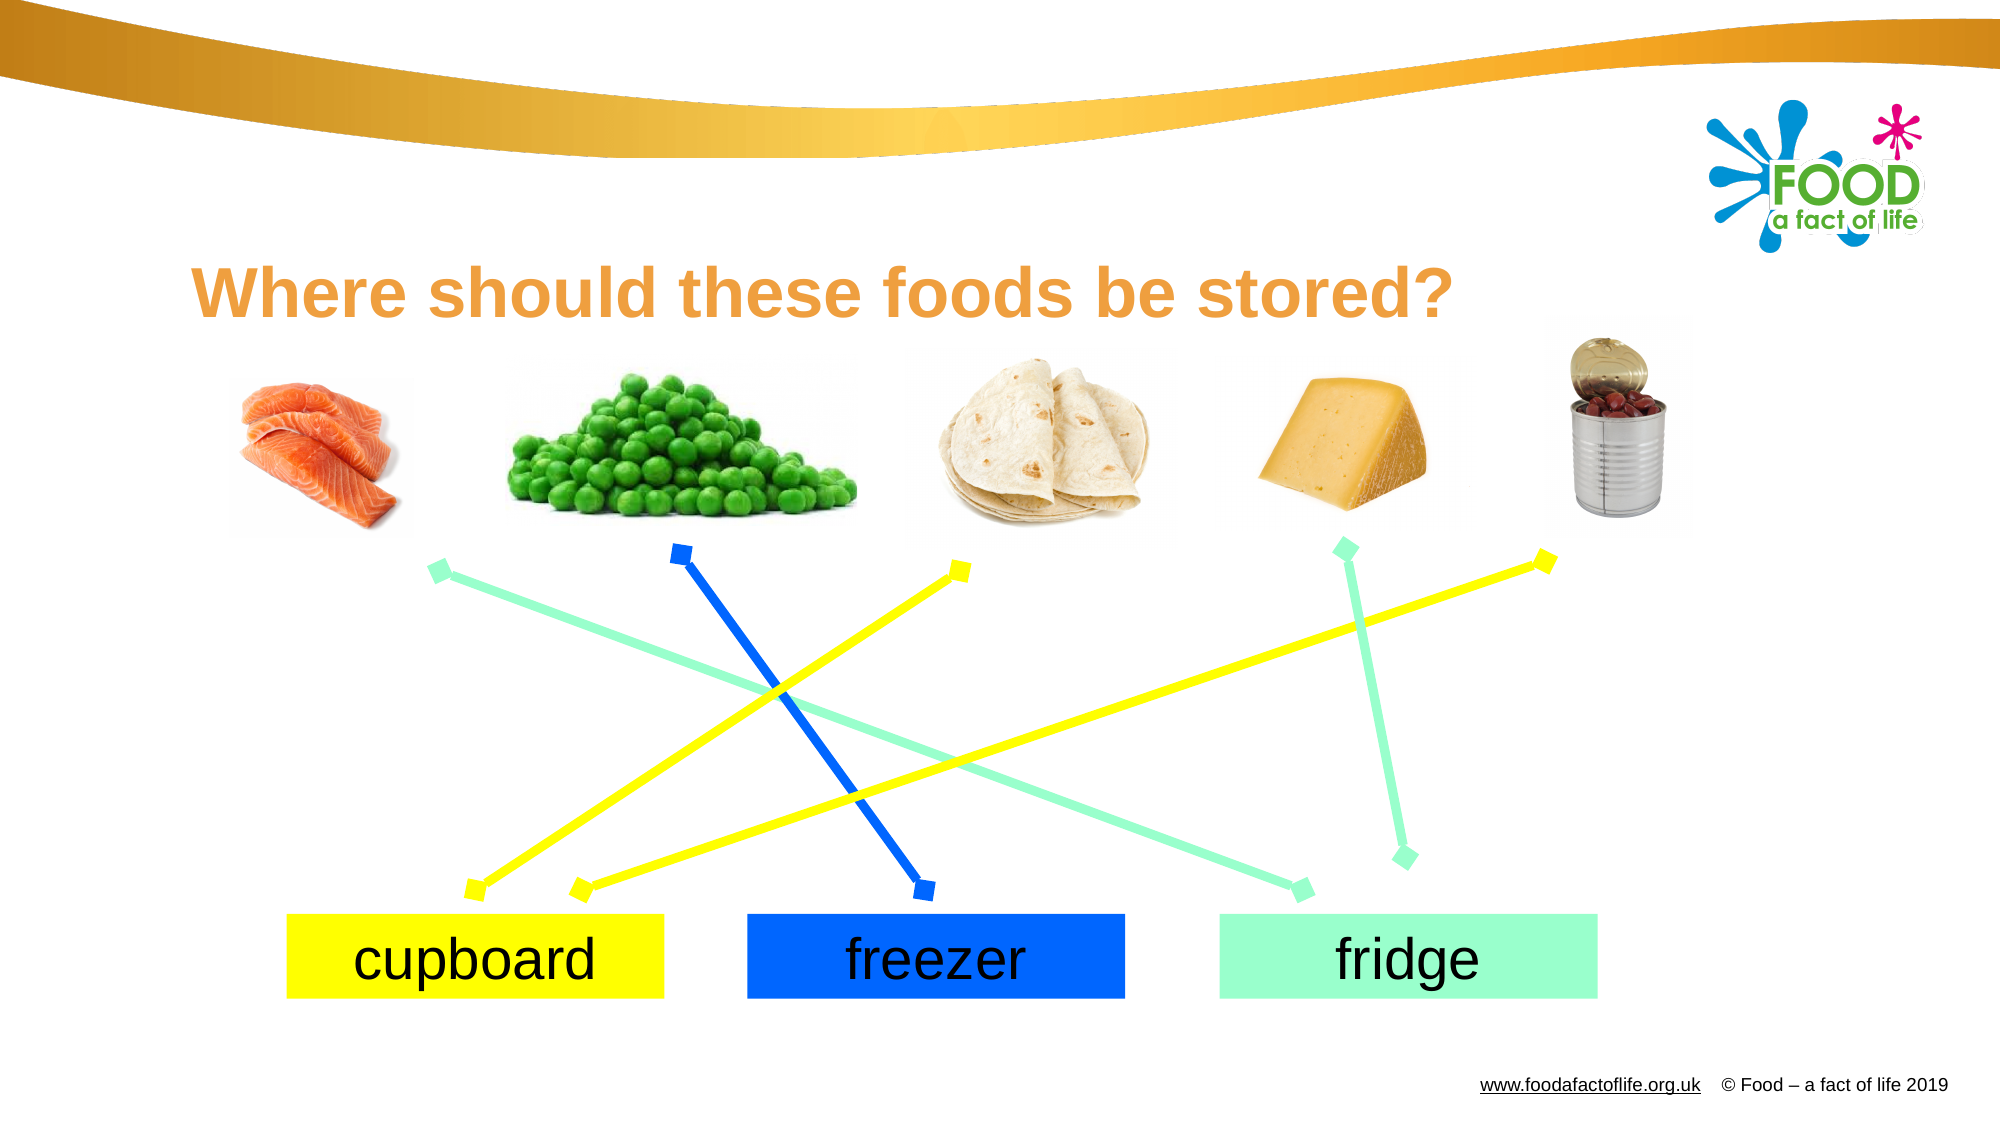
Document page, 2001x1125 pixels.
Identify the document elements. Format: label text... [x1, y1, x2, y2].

picture [0, 0, 2000, 1125]
text_box fridge [1219, 913, 1598, 999]
text_box [958, 762, 1309, 896]
text_box [856, 797, 930, 896]
text_box [1339, 543, 1412, 864]
text_box [470, 565, 965, 896]
text_box freezer [747, 913, 1126, 999]
text_box [676, 549, 779, 690]
text_box cupboard [286, 913, 665, 999]
text_box [1361, 555, 1551, 625]
title Where should these foods be stored? [191, 256, 1787, 375]
text_box [434, 565, 773, 694]
text_box [576, 624, 1360, 896]
